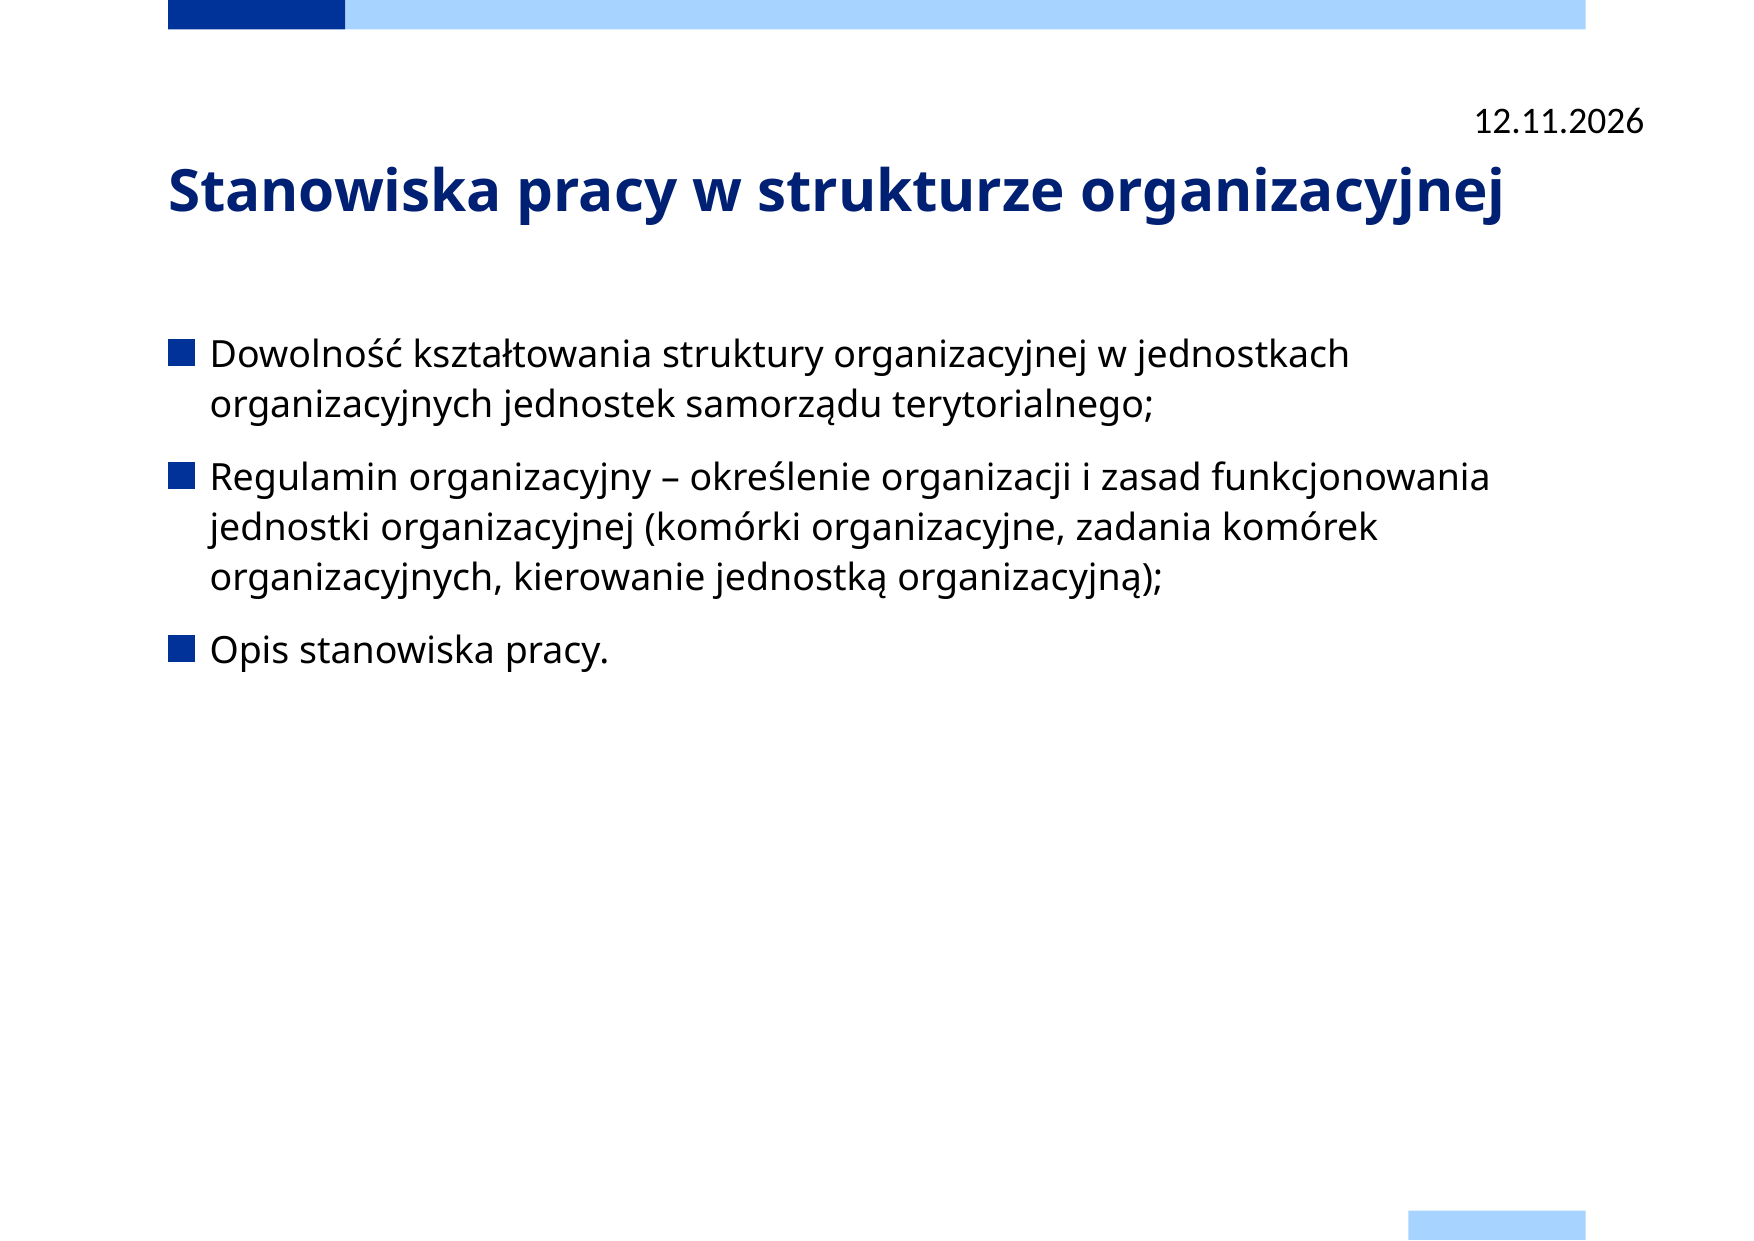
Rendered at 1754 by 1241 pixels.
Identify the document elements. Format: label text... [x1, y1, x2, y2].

list Dowolność kształtowania struktury organizacyjnej w jednostkach organizacyjnych jednostek samorządu terytorialnego; Regulamin organizacyjny – określenie organizacji i zasad funkcjonowania jednostki organizacyjnej (komórki organizacyjne, zadania komórek organizacyjnych, kierowanie jednostką organizacyjną); Opis stanowiska pracy. [168, 324, 1586, 1093]
picture [168, 339, 195, 366]
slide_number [1458, 88, 1754, 149]
title Stanowiska pracy w strukturze organizacyjnej [168, 147, 1586, 324]
picture [168, 635, 195, 662]
picture [168, 462, 195, 489]
